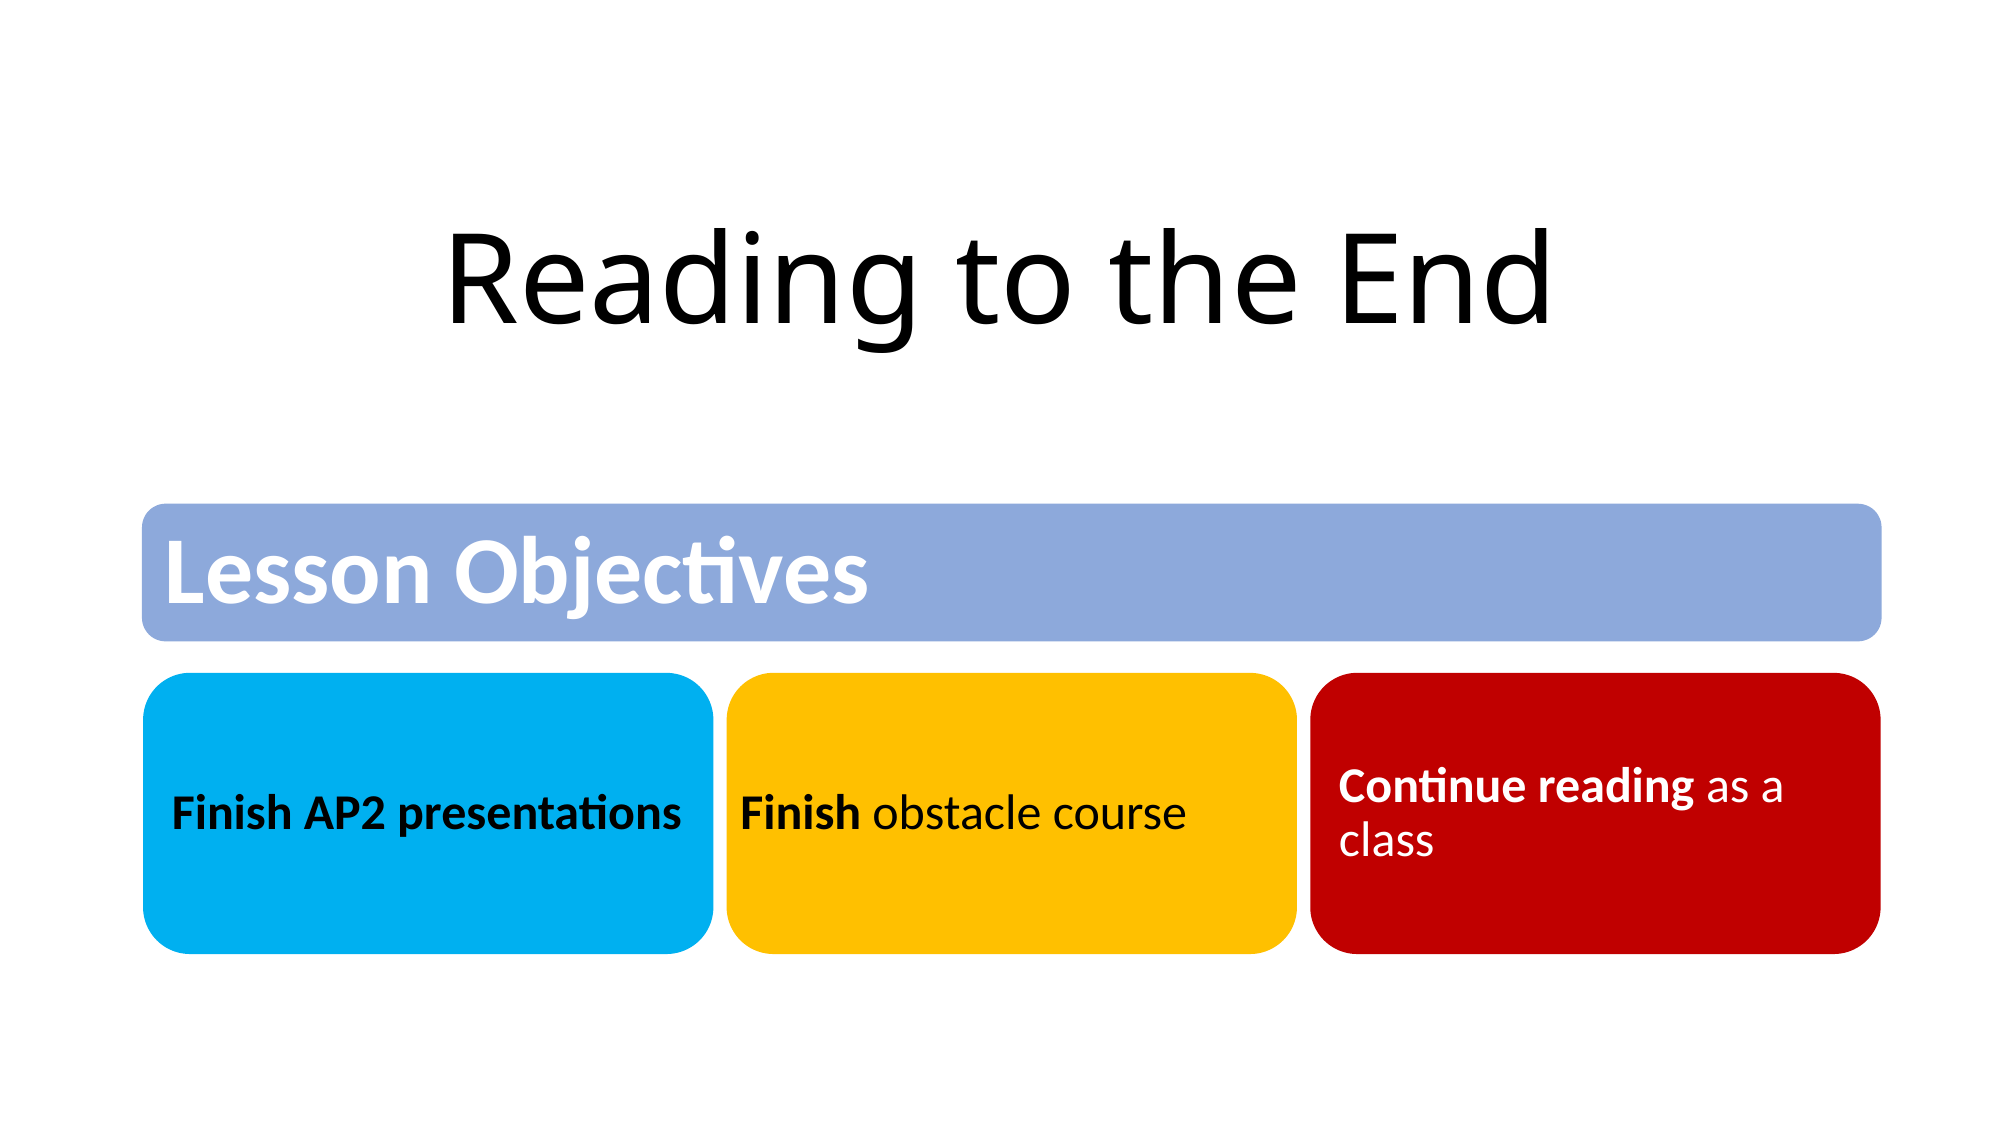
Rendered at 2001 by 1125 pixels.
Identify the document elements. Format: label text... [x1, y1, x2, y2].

title Reading to the End [249, 184, 1750, 358]
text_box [142, 504, 1881, 955]
